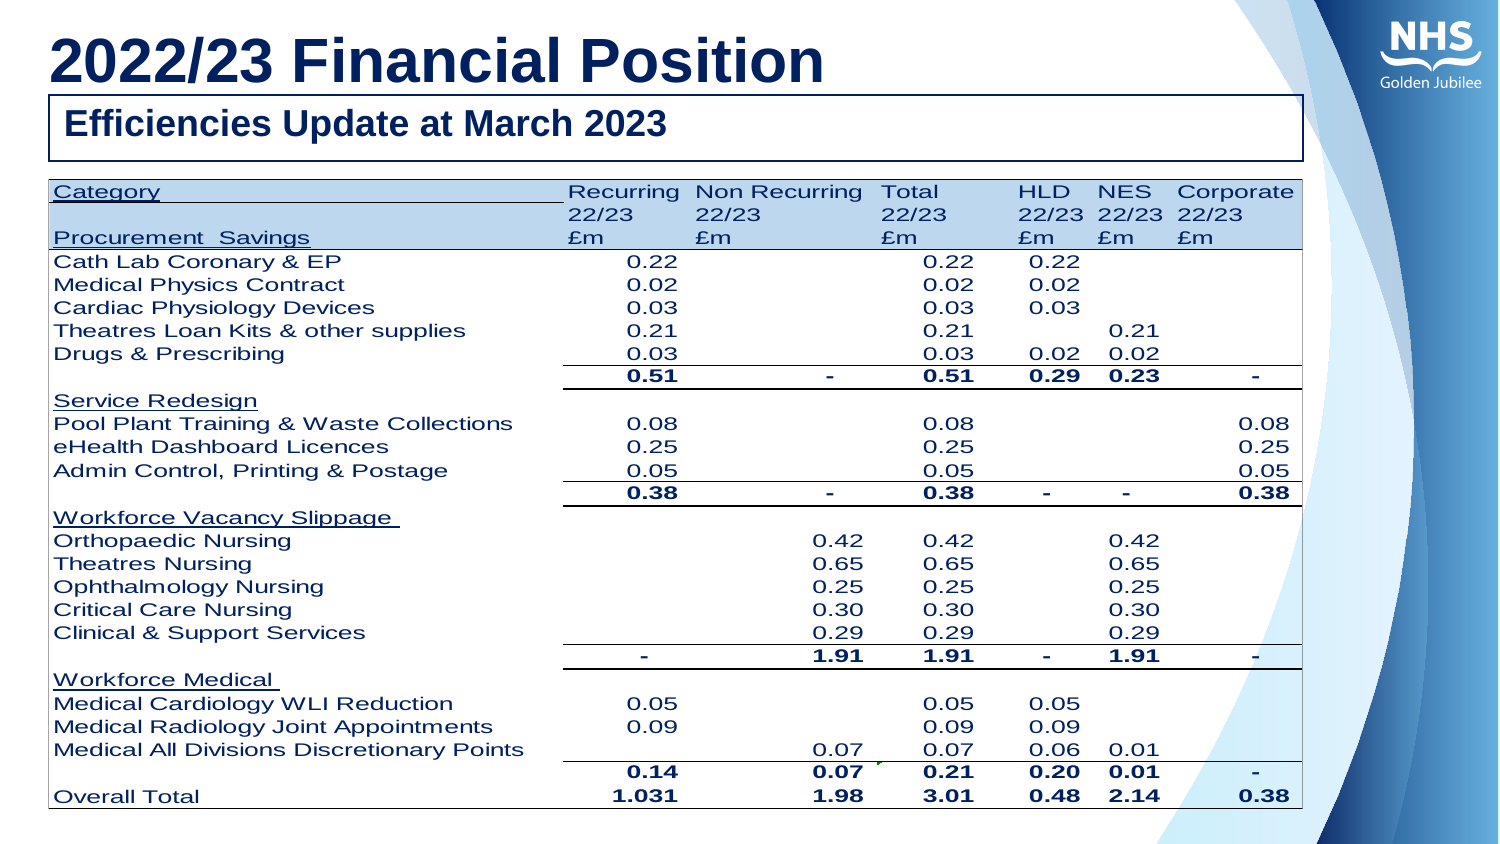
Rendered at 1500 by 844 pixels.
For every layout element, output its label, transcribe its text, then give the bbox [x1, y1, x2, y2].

picture [48, 179, 1304, 810]
table_header Efficiencies Update at March 2023 [50, 96, 1302, 160]
picture [1380, 21, 1482, 92]
title 2022/23 Financial Position [49, 23, 1064, 94]
